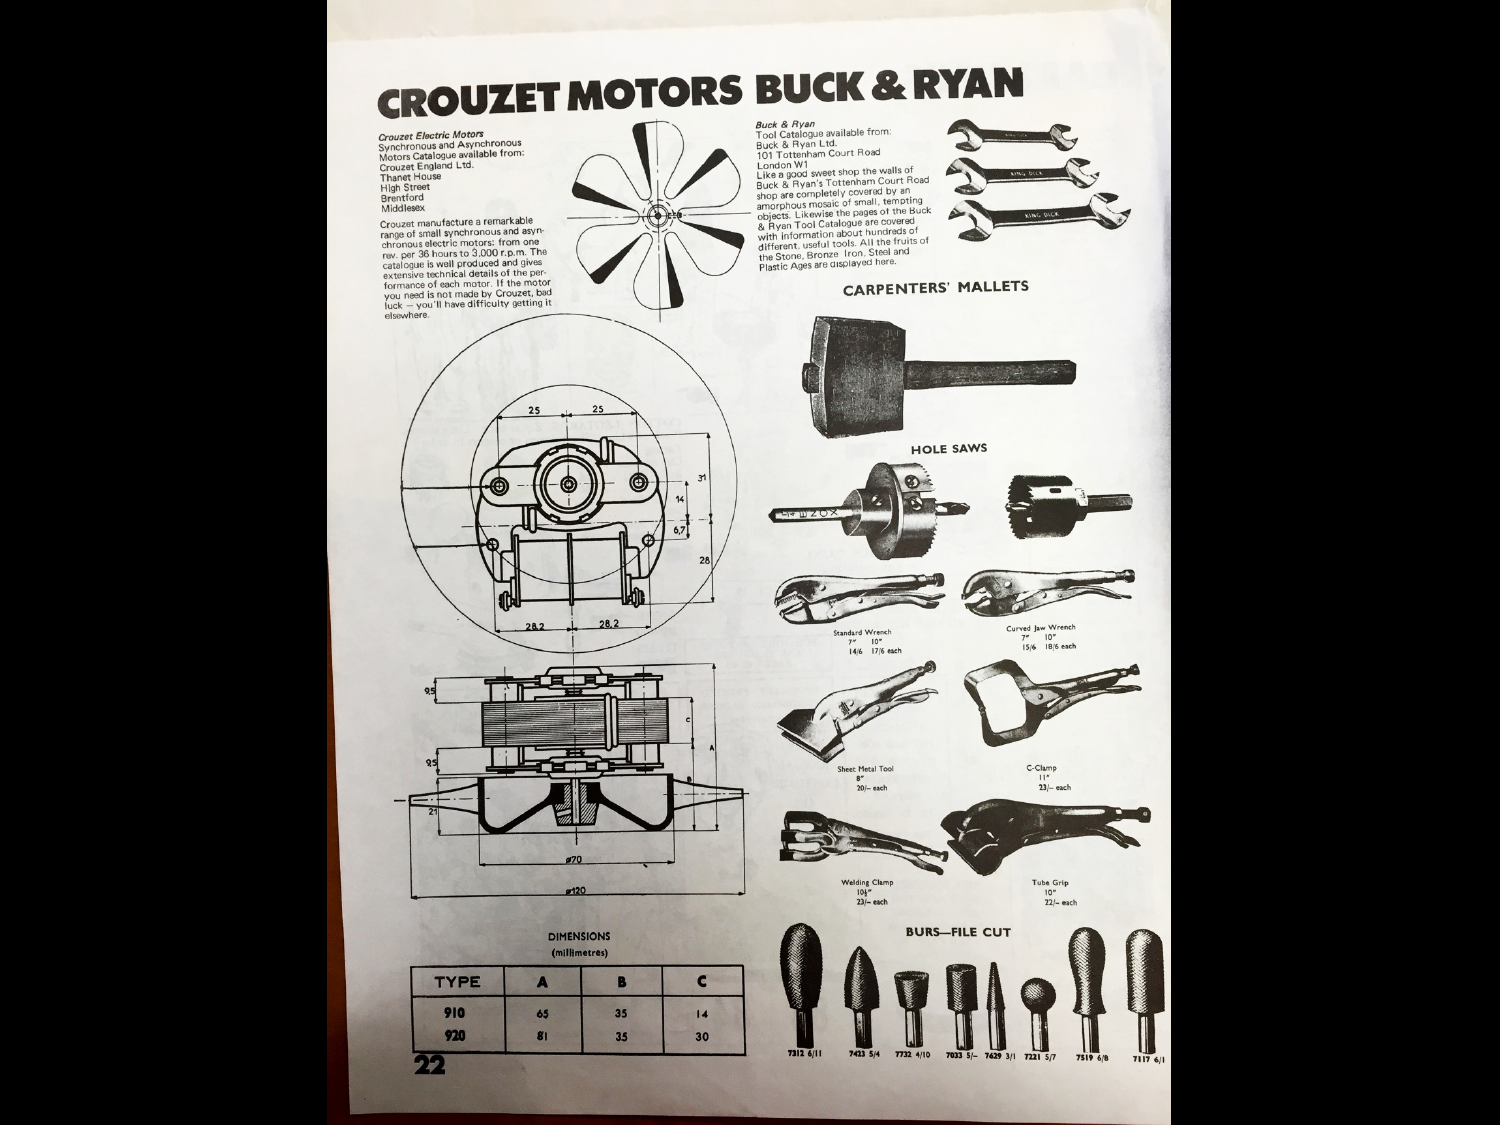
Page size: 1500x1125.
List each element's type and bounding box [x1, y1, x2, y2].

picture [326, 0, 1172, 1125]
